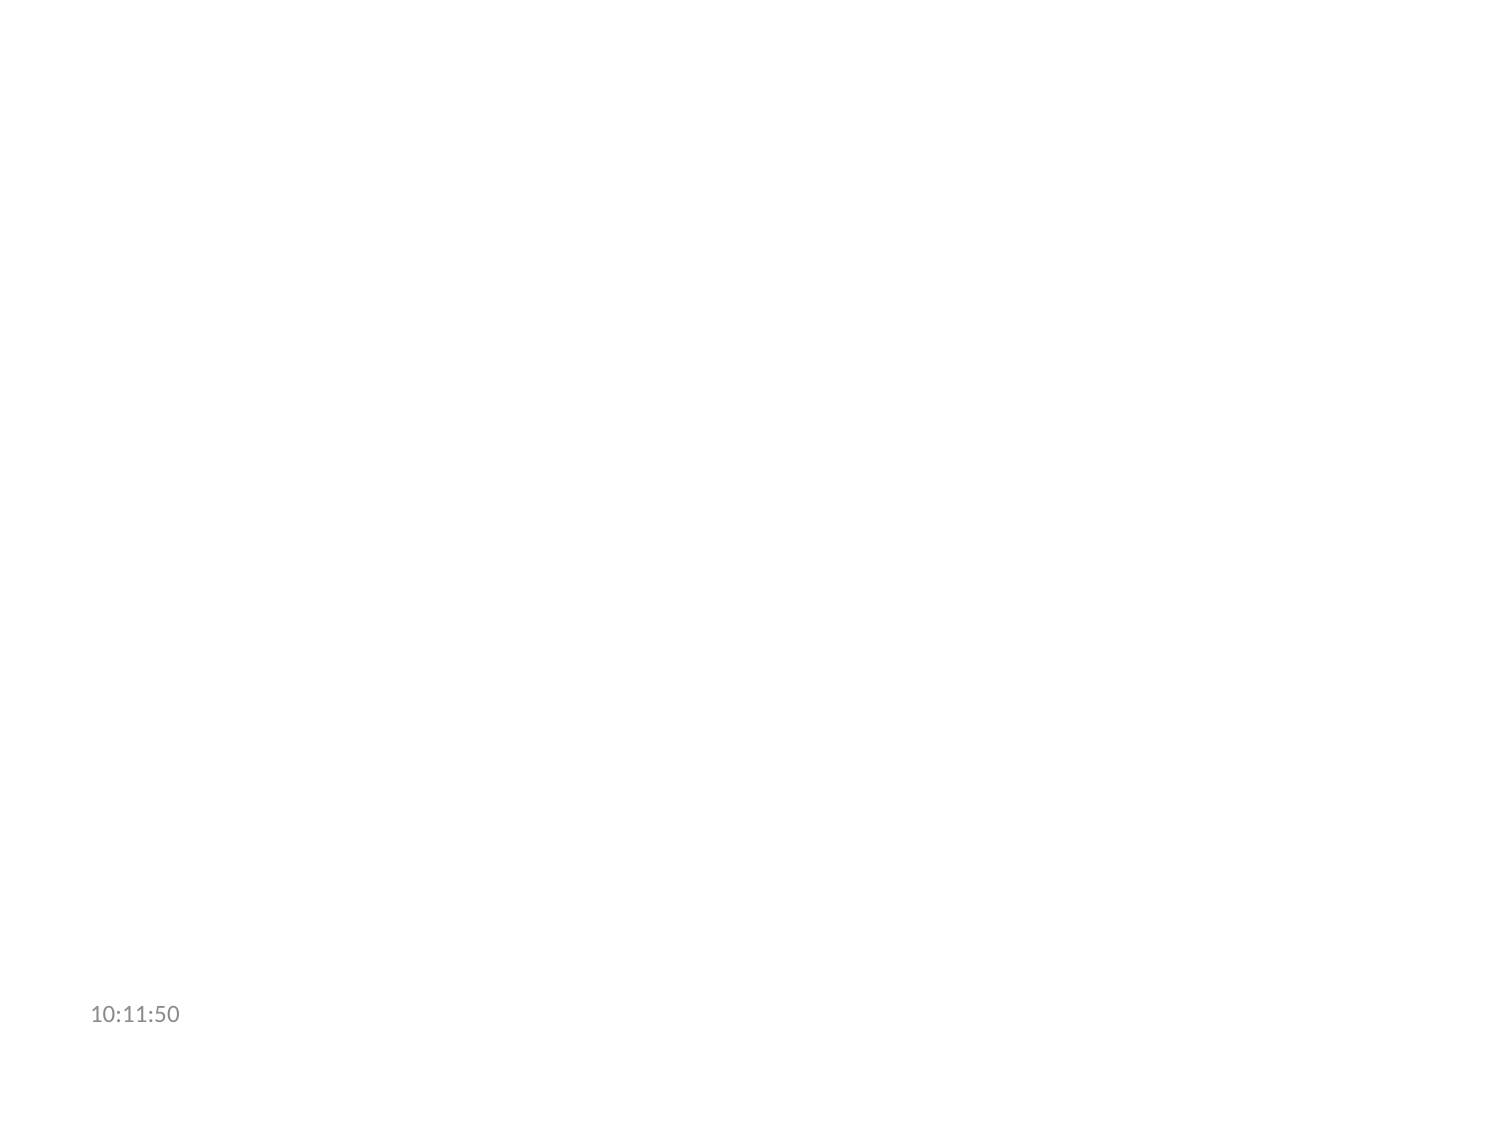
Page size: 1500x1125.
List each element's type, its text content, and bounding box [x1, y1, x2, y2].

text_box 15:35:09 [75, 982, 425, 1043]
